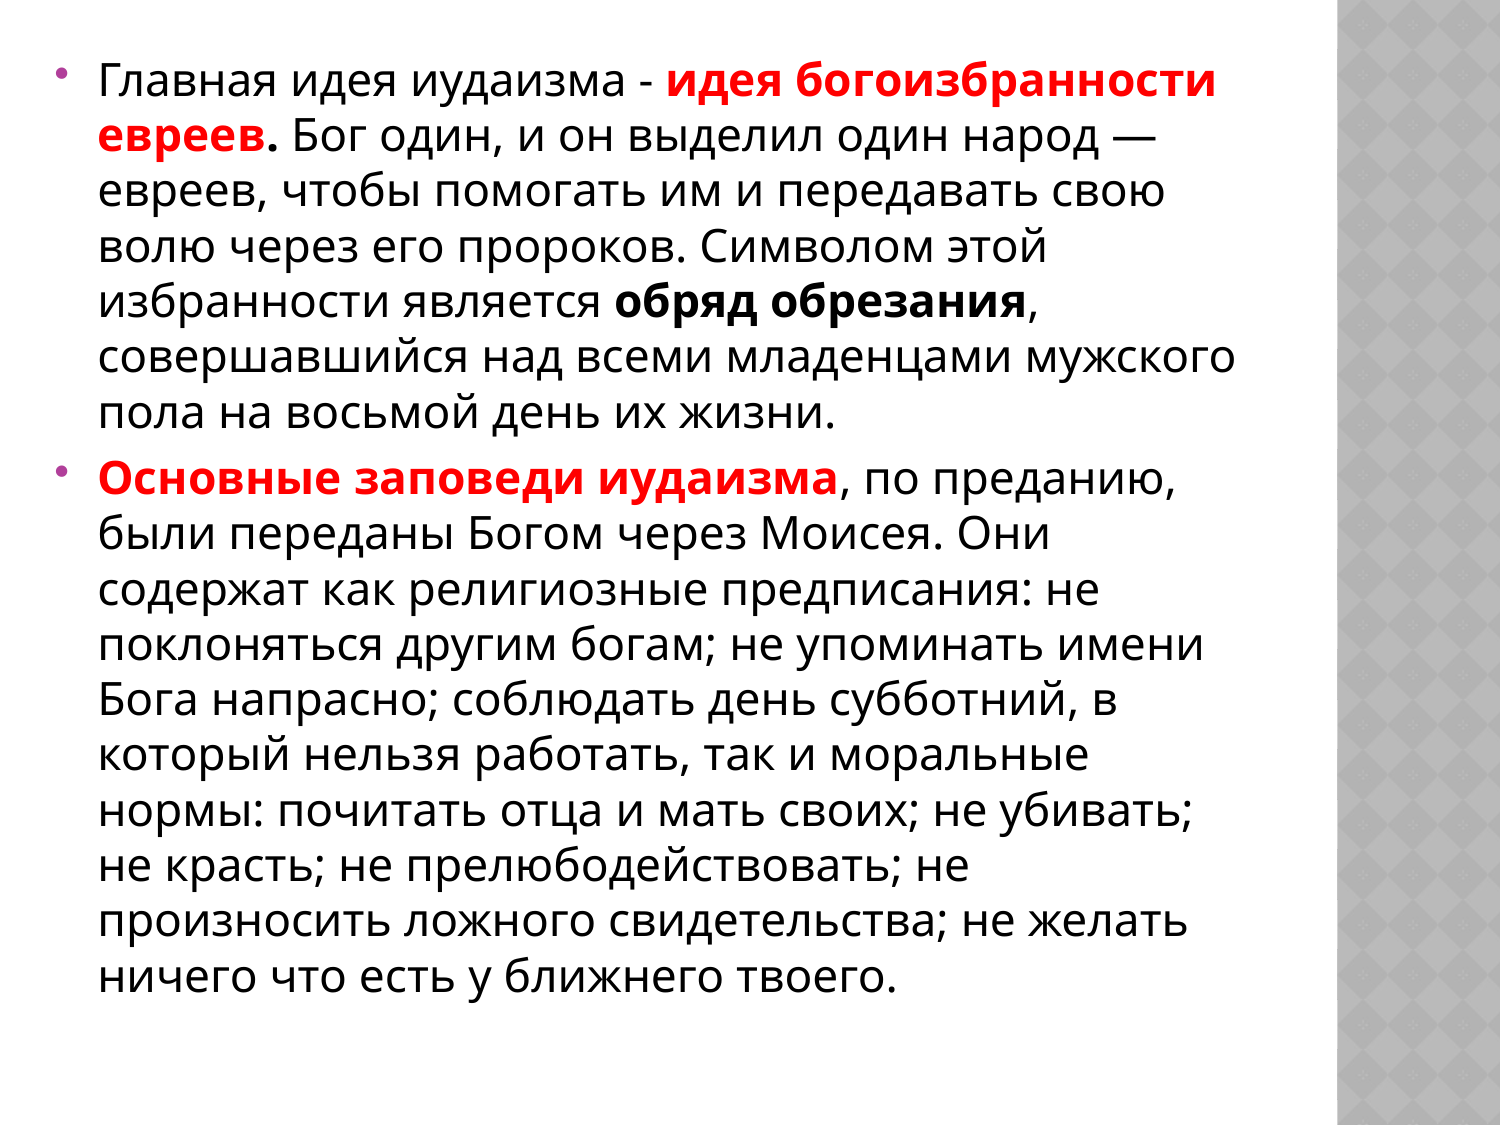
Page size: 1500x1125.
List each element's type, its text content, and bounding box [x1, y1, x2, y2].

list Главная идея иудаизма - идея богоизбранности евреев. Бог один, и он выделил один народ — евреев, чтобы помогать им и передавать свою волю через его пророков. Символом этой избранности является обряд обрезания, совершавшийся над всеми младенцами мужского пола на восьмой день их жизни. Основные заповеди иудаизма, по преданию, были переданы Богом через Моисея. Они содержат как религиозные предписания: не поклоняться другим богам; не упоминать имени Бога напрасно; соблюдать день субботний, в который нельзя работать, так и моральные нормы: почитать отца и мать своих; не убивать; не красть; не прелюбодействовать; не произносить ложного свидетельства; не желать ничего что есть у ближнего твоего. [41, 42, 1263, 1059]
